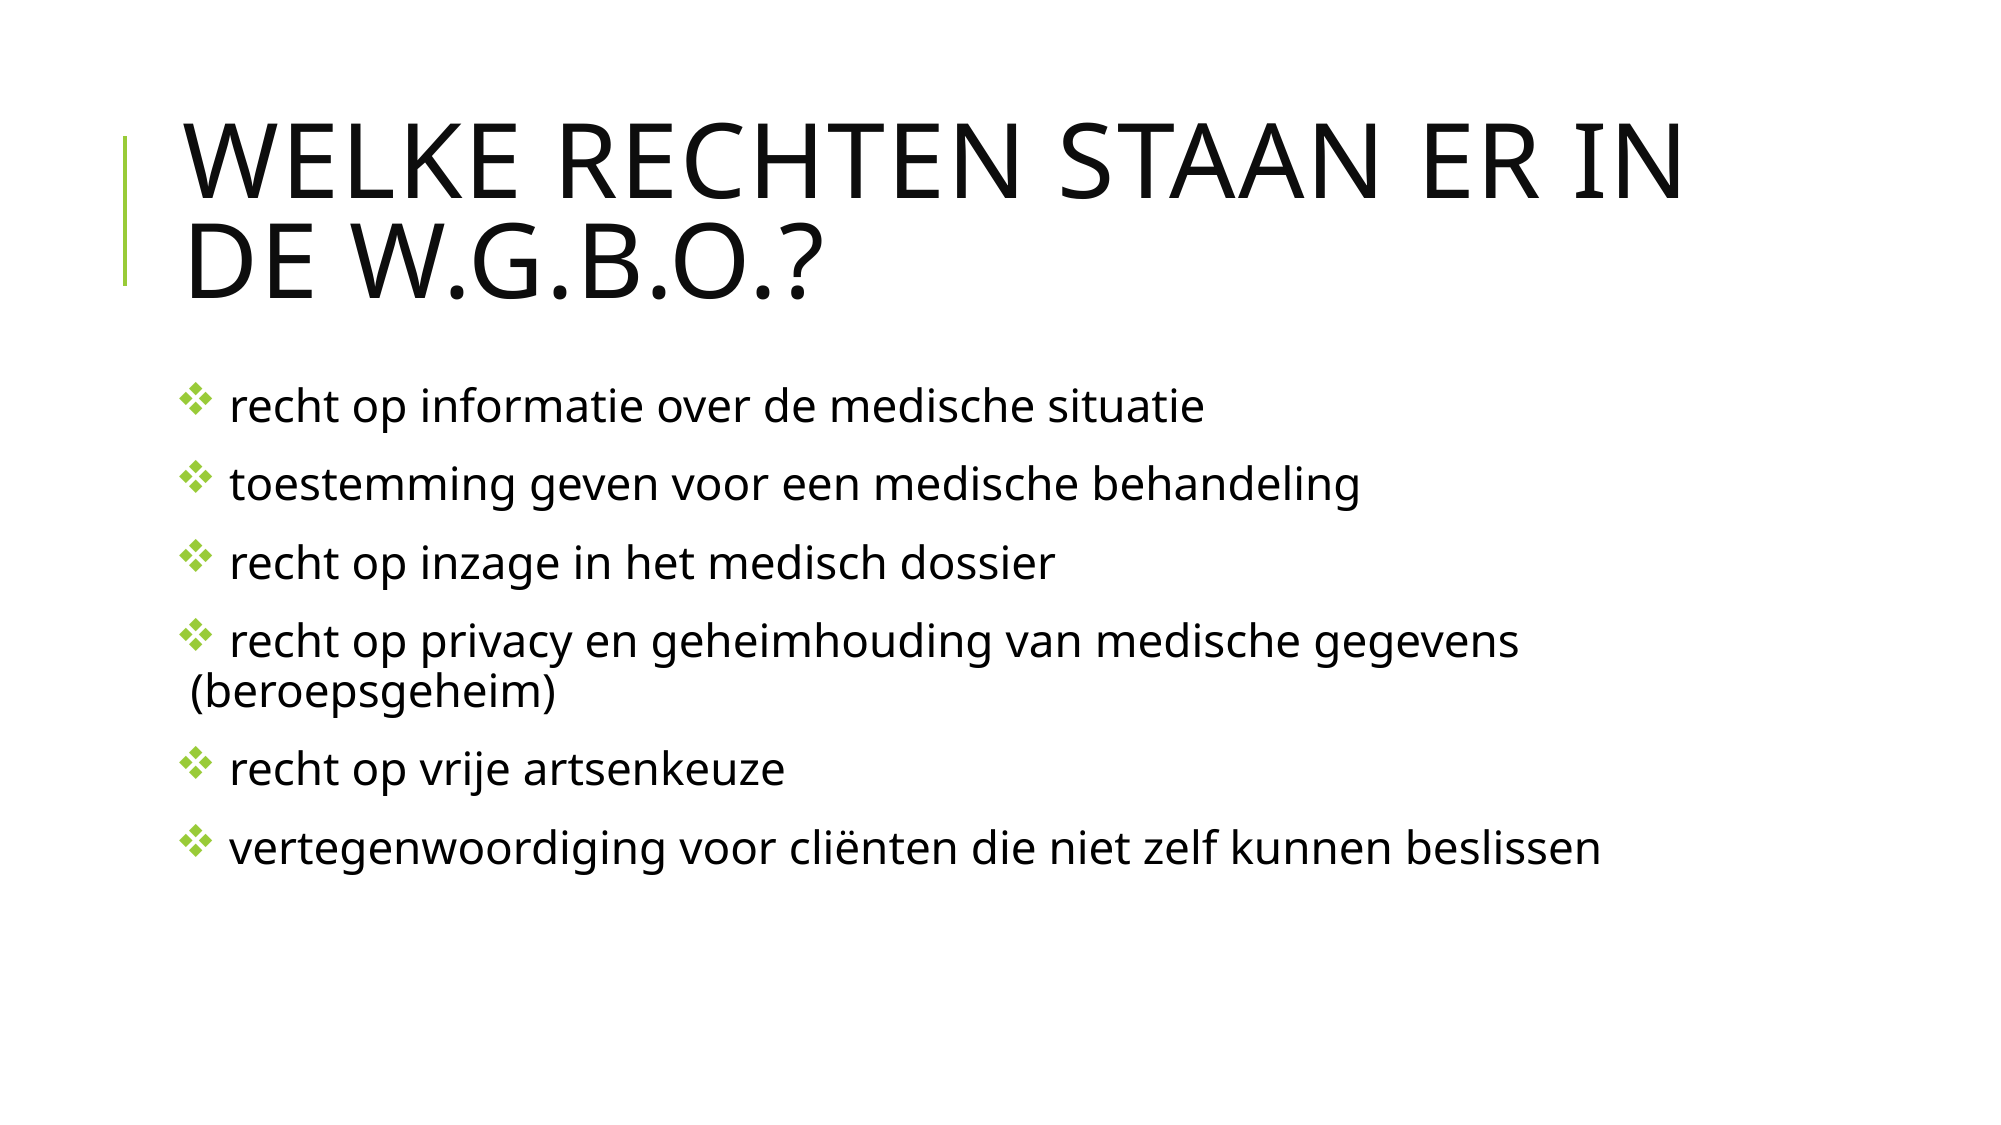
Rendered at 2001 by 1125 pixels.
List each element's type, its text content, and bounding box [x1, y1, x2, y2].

title Welke rechten staan er in de w.g.b.o.? [168, 96, 1763, 342]
list recht op informatie over de medische situatie toestemming geven voor een medische behandeling recht op inzage in het medisch dossier recht op privacy en geheimhouding van medische gegevens (beroepsgeheim) recht op vrije artsenkeuze vertegenwoordiging voor cliënten die niet zelf kunnen beslissen [168, 375, 1763, 1035]
